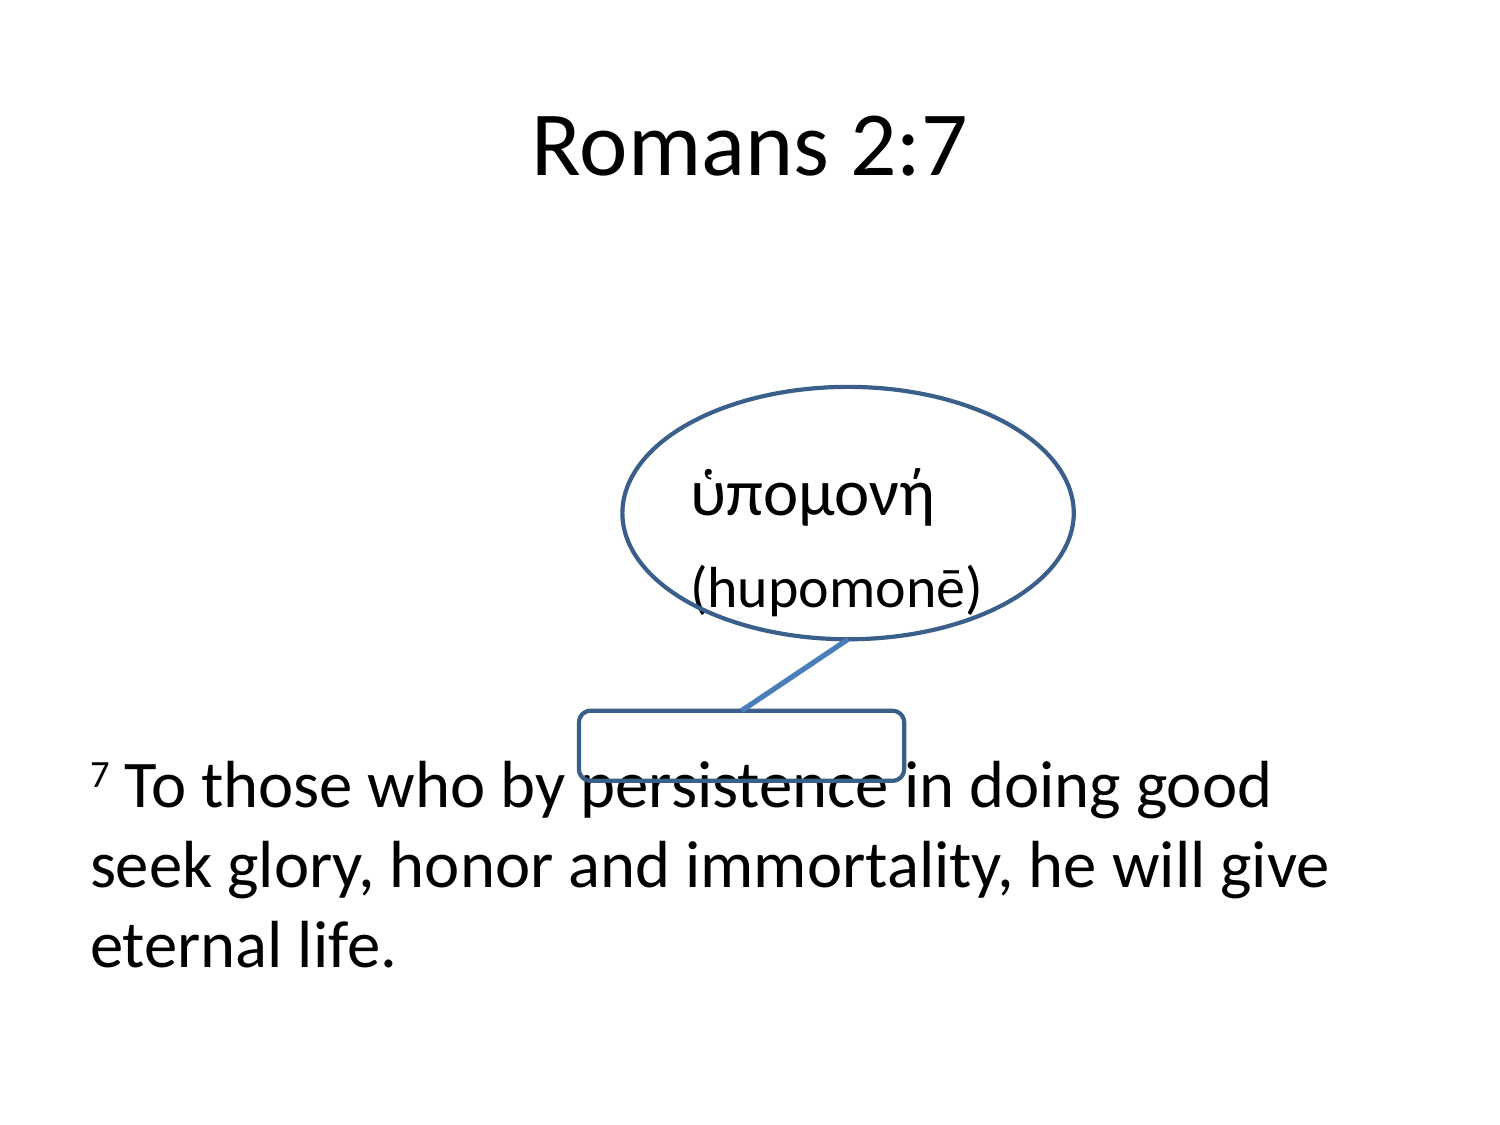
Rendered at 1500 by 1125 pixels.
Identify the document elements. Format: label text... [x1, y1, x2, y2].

text_box [576, 708, 907, 783]
list ὑπομονή (hupomonē) 7 To those who by persistence in doing good seek glory, honor and immortality, he will give eternal life. [75, 262, 1425, 1005]
title Romans 2:7 [75, 45, 1425, 233]
text_box [620, 384, 1076, 642]
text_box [741, 639, 849, 711]
